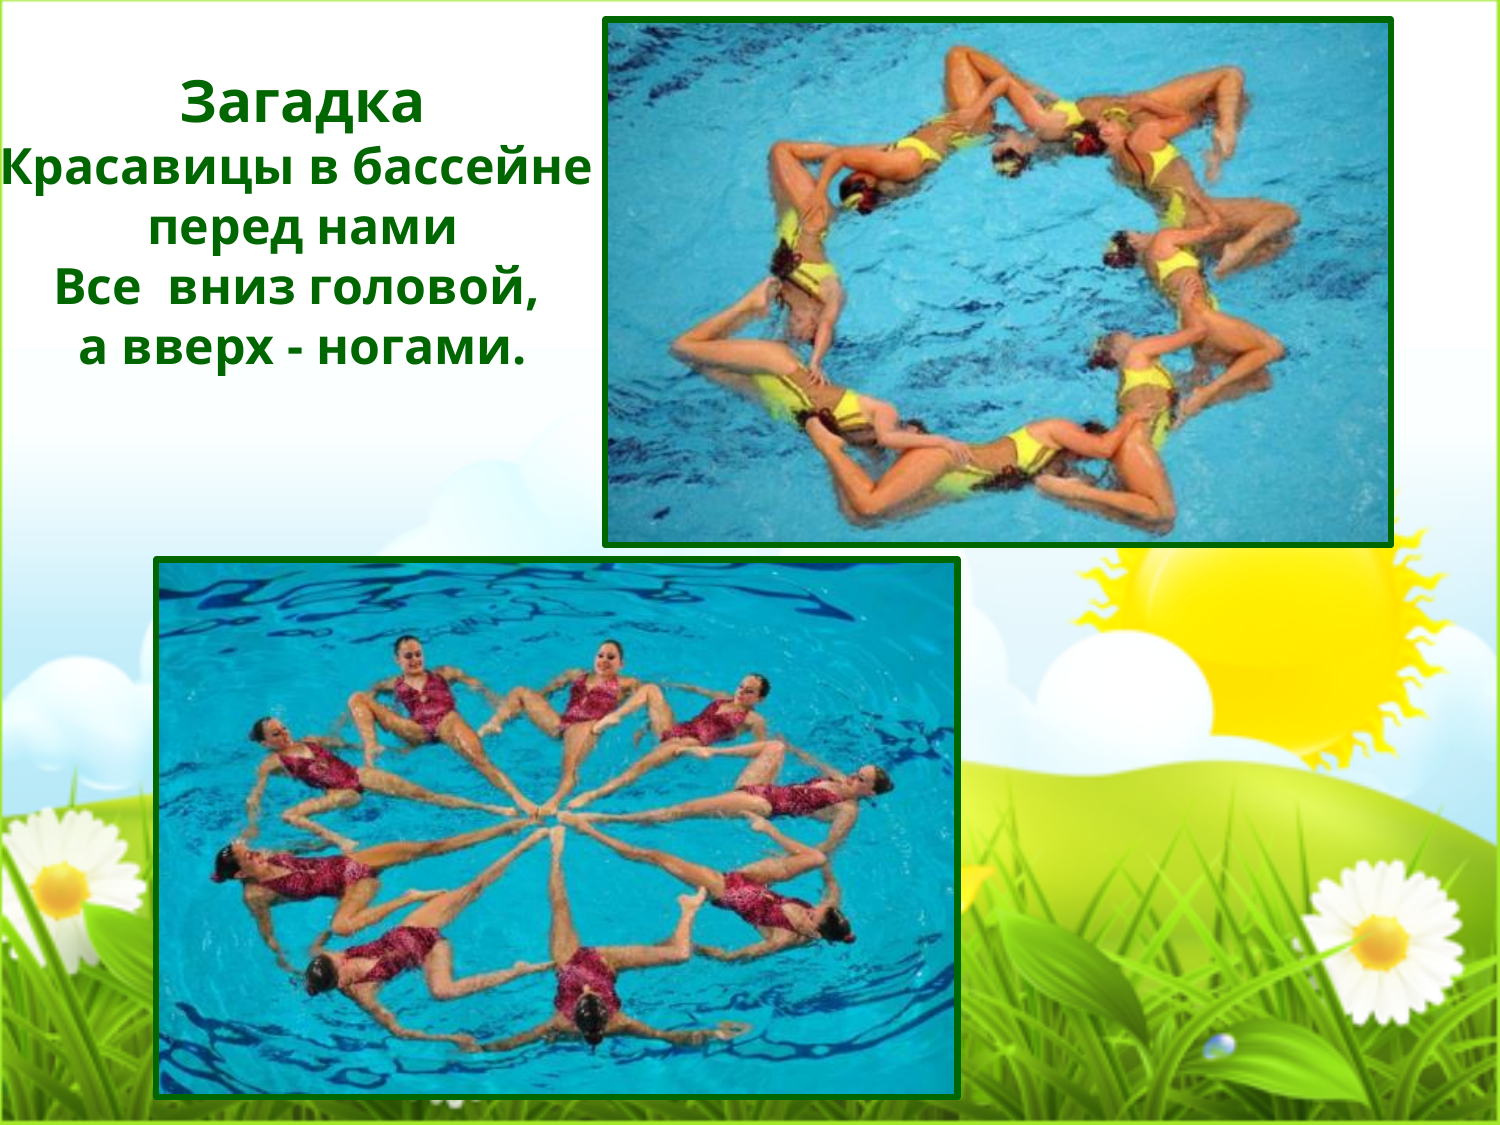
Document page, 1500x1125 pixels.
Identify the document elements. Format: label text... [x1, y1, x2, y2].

picture [608, 22, 1389, 543]
title Загадка Красавицы в бассейне перед нами Все вниз головой, а вверх - ногами. [0, 125, 602, 313]
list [159, 562, 955, 1095]
picture [0, 0, 1500, 1125]
